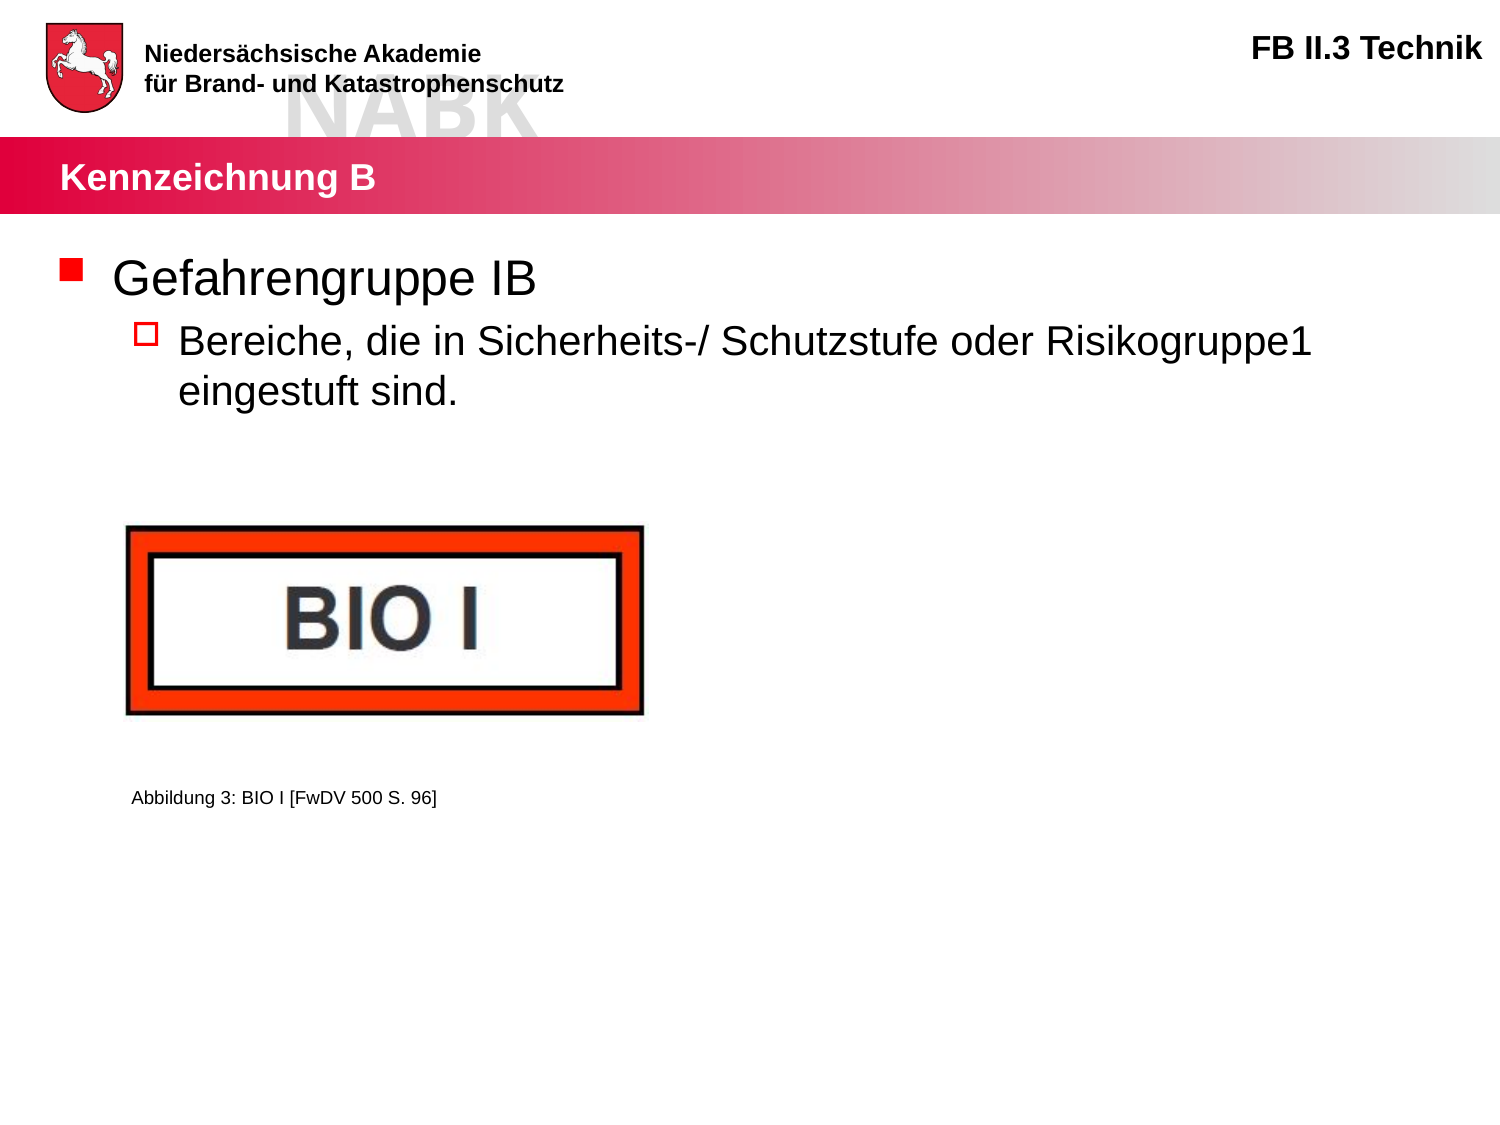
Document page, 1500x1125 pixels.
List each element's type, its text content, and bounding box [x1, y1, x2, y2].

picture [45, 22, 124, 114]
picture [123, 521, 649, 722]
list Gefahrengruppe IB Bereiche, die in Sicherheits-/ Schutzstufe oder Risikogruppe1 eingestuft sind. Abbildung 3: BIO I [FwDV 500 S. 96] [41, 237, 1459, 1006]
